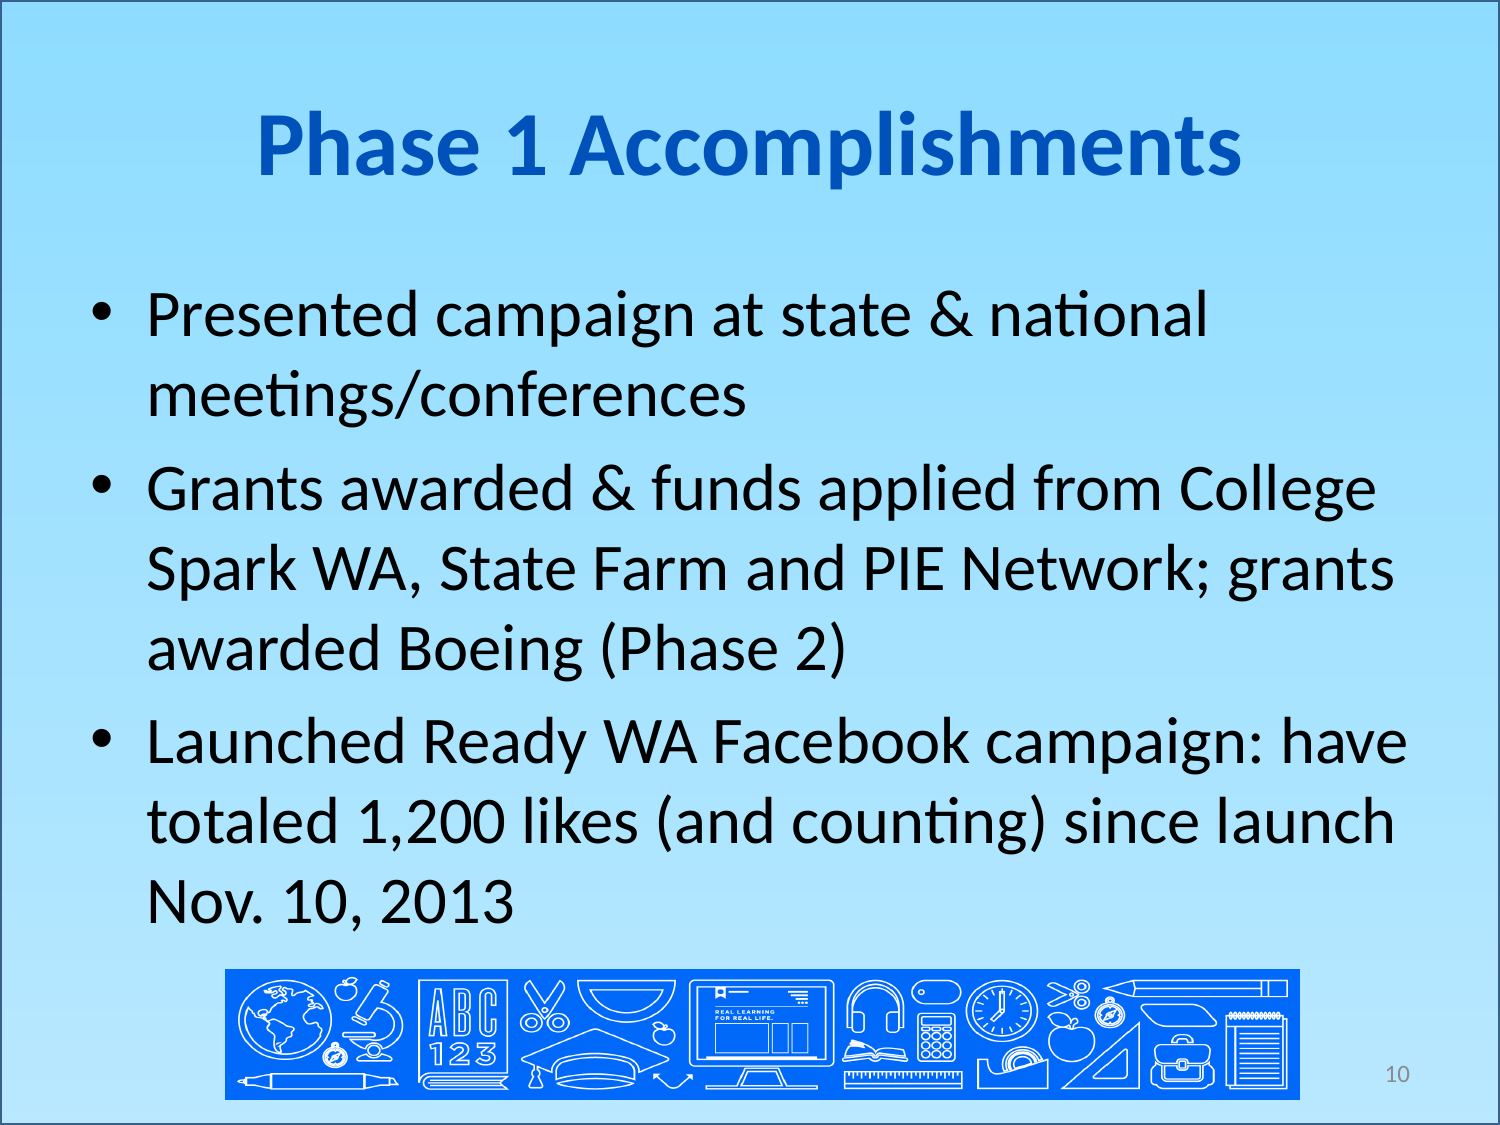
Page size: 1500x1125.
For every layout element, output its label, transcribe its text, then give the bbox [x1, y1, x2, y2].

list Presented campaign at state & national meetings/conferences Grants awarded & funds applied from College Spark WA, State Farm and PIE Network; grants awarded Boeing (Phase 2) Launched Ready WA Facebook campaign: have totaled 1,200 likes (and counting) since launch Nov. 10, 2013 [75, 262, 1425, 963]
picture [225, 969, 1300, 1100]
title Phase 1 Accomplishments [75, 45, 1425, 233]
slide_number 10 [1074, 1042, 1425, 1103]
